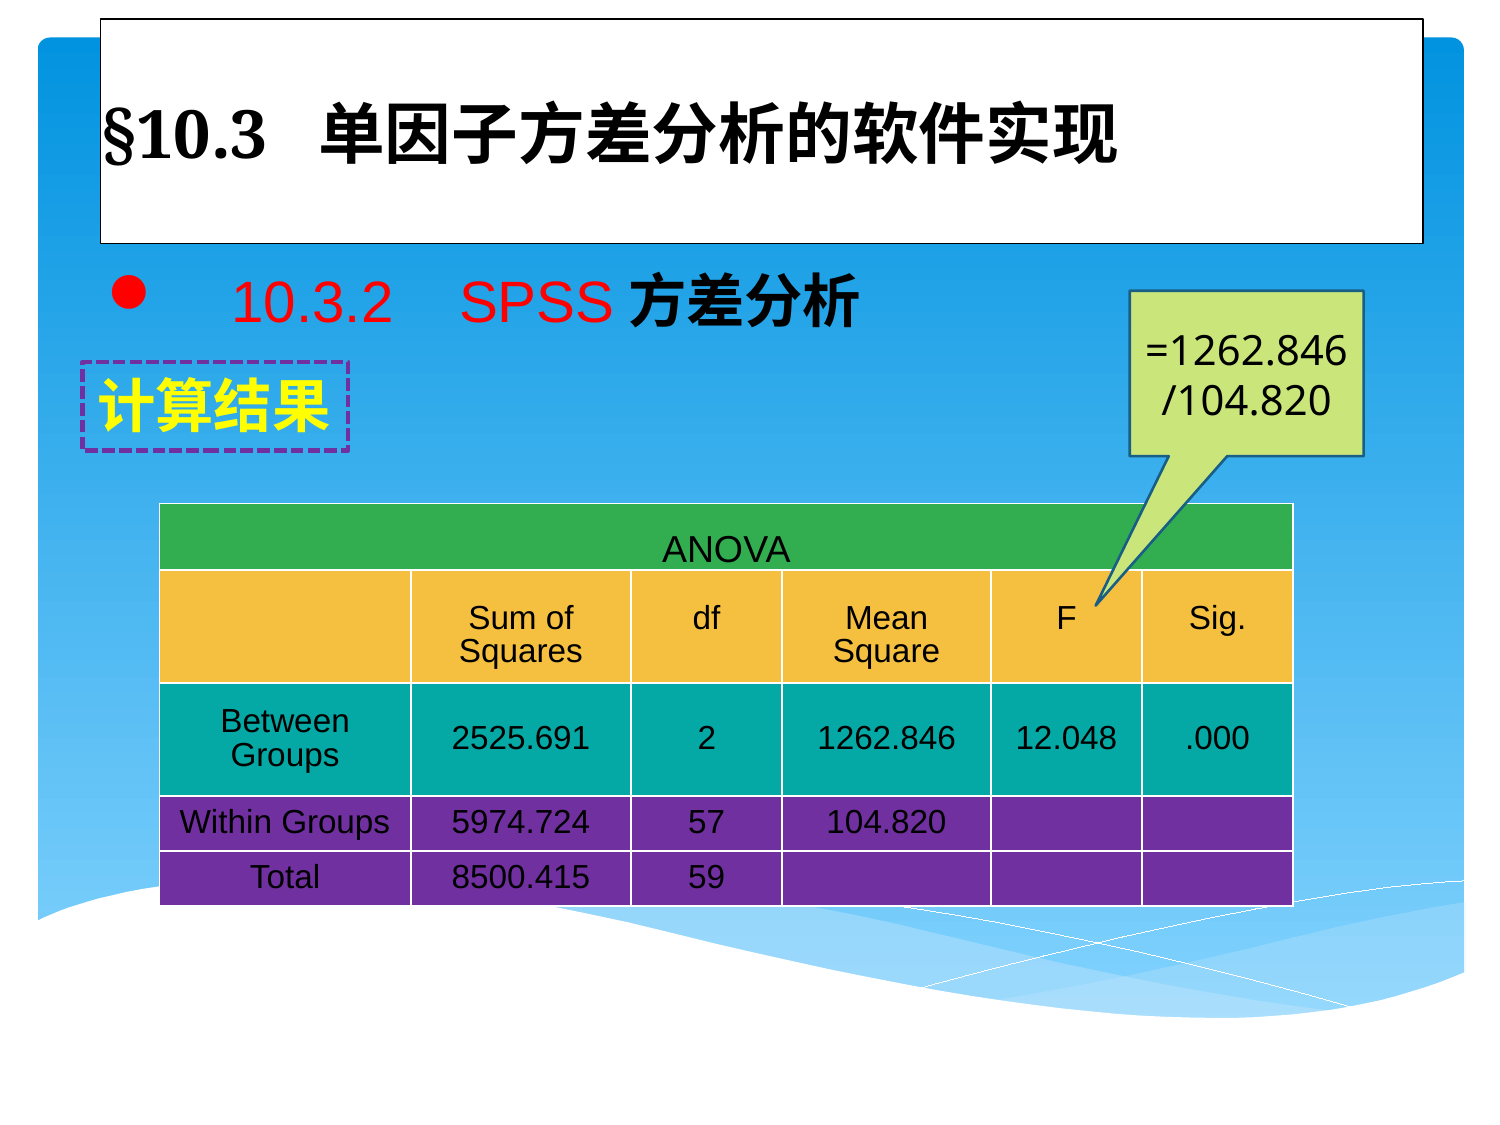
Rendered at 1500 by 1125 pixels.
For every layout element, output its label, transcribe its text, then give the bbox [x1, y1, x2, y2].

table_cell 2 [632, 684, 781, 795]
text_box 10.3.2 SPSS方差分析 [92, 239, 1368, 342]
table_cell 1262.846 [783, 684, 990, 795]
table_cell 2525.691 [412, 684, 630, 795]
table_cell 104.820 [783, 797, 990, 850]
table_cell Mean Square [783, 571, 990, 682]
table_cell 12.048 [992, 684, 1141, 795]
table_cell [160, 571, 410, 682]
table_cell [992, 852, 1141, 905]
table_cell .000 [1143, 684, 1292, 795]
text_box 计算结果 [82, 361, 349, 451]
table_cell df [632, 571, 781, 682]
table_cell F [992, 571, 1141, 682]
table_cell Between Groups [160, 684, 410, 795]
table_cell [783, 852, 990, 905]
table_header ANOVA [1131, 504, 1292, 569]
table_header ANOVA [160, 504, 1143, 569]
table_cell [1143, 852, 1292, 905]
table_cell Total [160, 852, 410, 905]
text_box =1262.846/104.820 [1094, 289, 1365, 607]
table_cell Within Groups [160, 797, 410, 850]
table_cell 57 [632, 797, 781, 850]
table_cell [992, 797, 1141, 850]
table_cell [1143, 797, 1292, 850]
title §10.3 单因子方差分析的软件实现 [100, 19, 1424, 244]
table_cell Sig. [1143, 571, 1292, 682]
table_cell 5974.724 [412, 797, 630, 850]
table_cell Sum of Squares [412, 571, 630, 682]
table_cell 59 [632, 852, 781, 905]
table_cell 8500.415 [412, 852, 630, 905]
